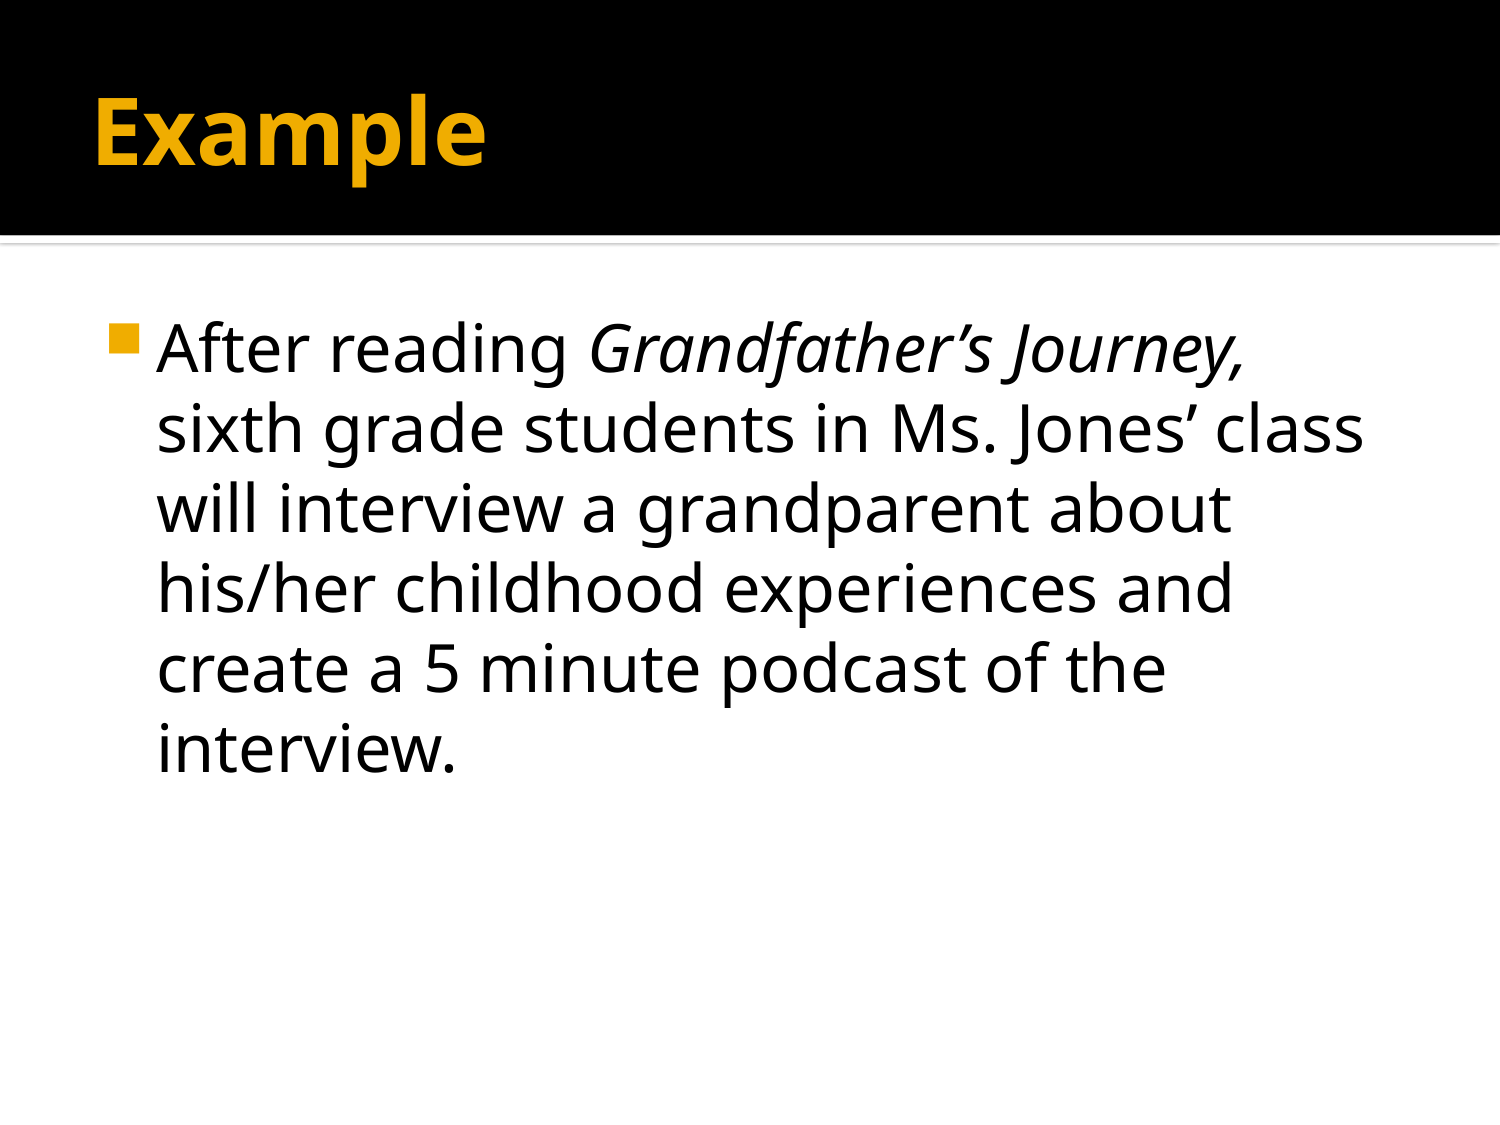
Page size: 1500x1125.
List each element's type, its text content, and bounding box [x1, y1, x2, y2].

title Example [75, 25, 1425, 231]
list After reading Grandfather’s Journey, sixth grade students in Ms. Jones’ class will interview a grandparent about his/her childhood experiences and create a 5 minute podcast of the interview. [75, 291, 1425, 1050]
